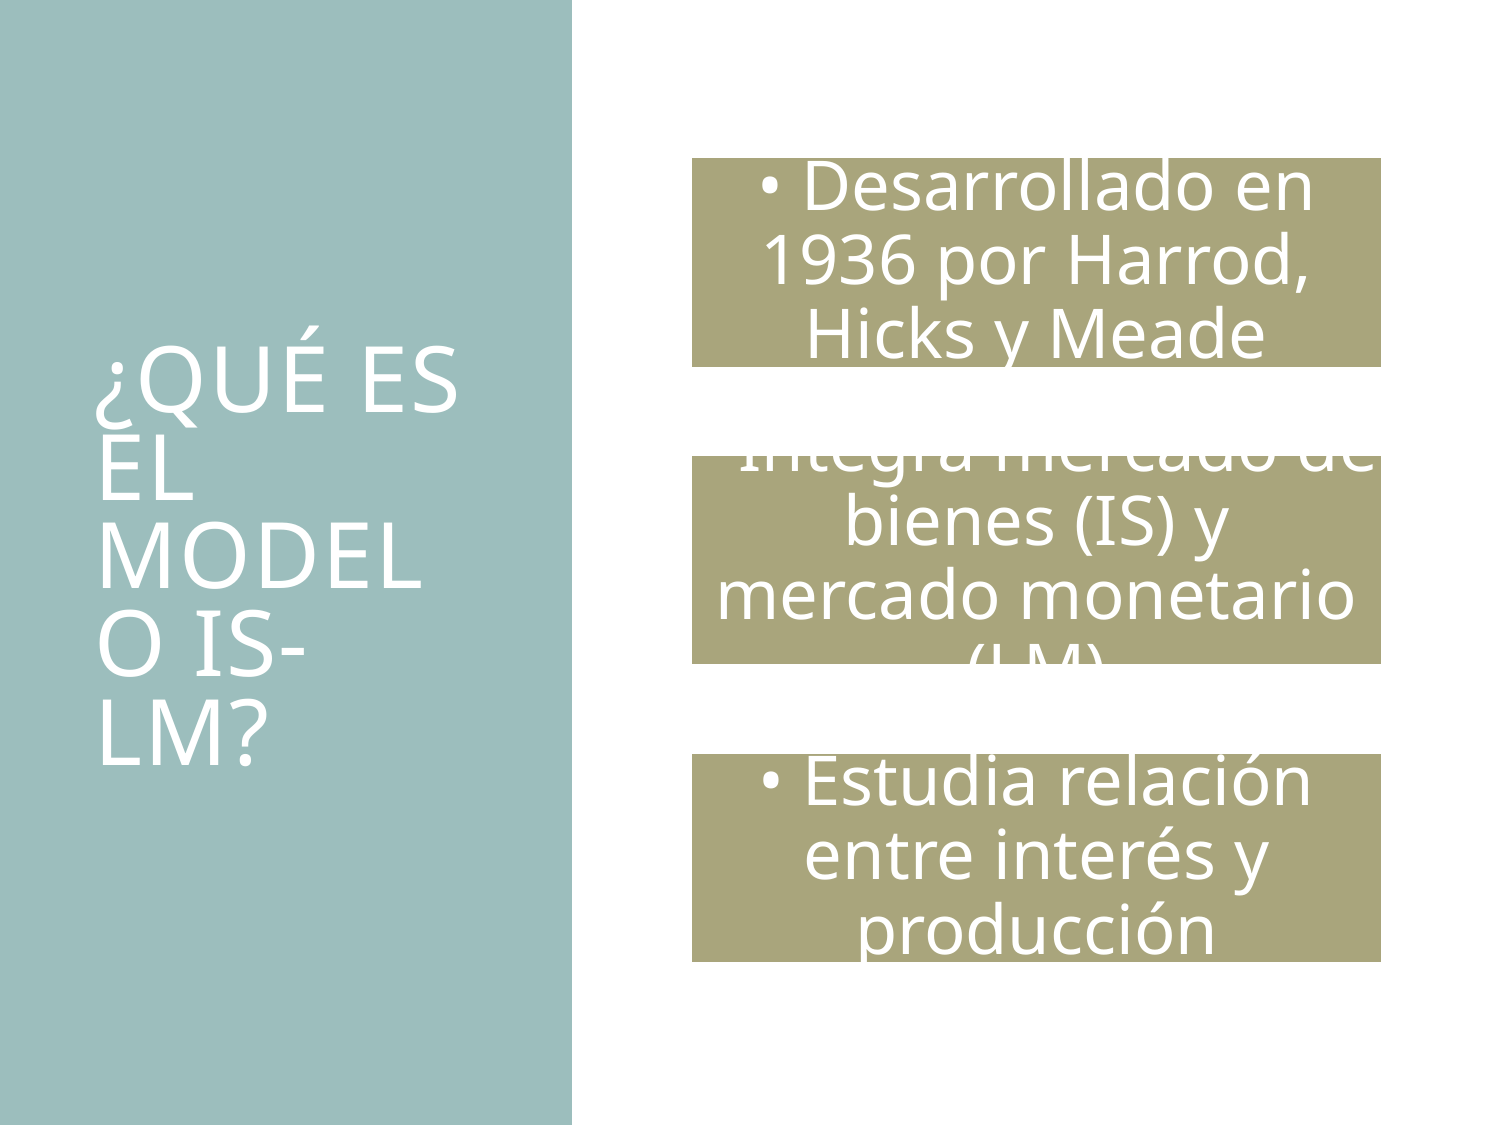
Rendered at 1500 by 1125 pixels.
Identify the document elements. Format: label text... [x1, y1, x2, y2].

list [689, 156, 1384, 964]
title ¿Qué es el modelo IS-LM? [79, 105, 500, 1020]
text_box [0, 0, 573, 1125]
